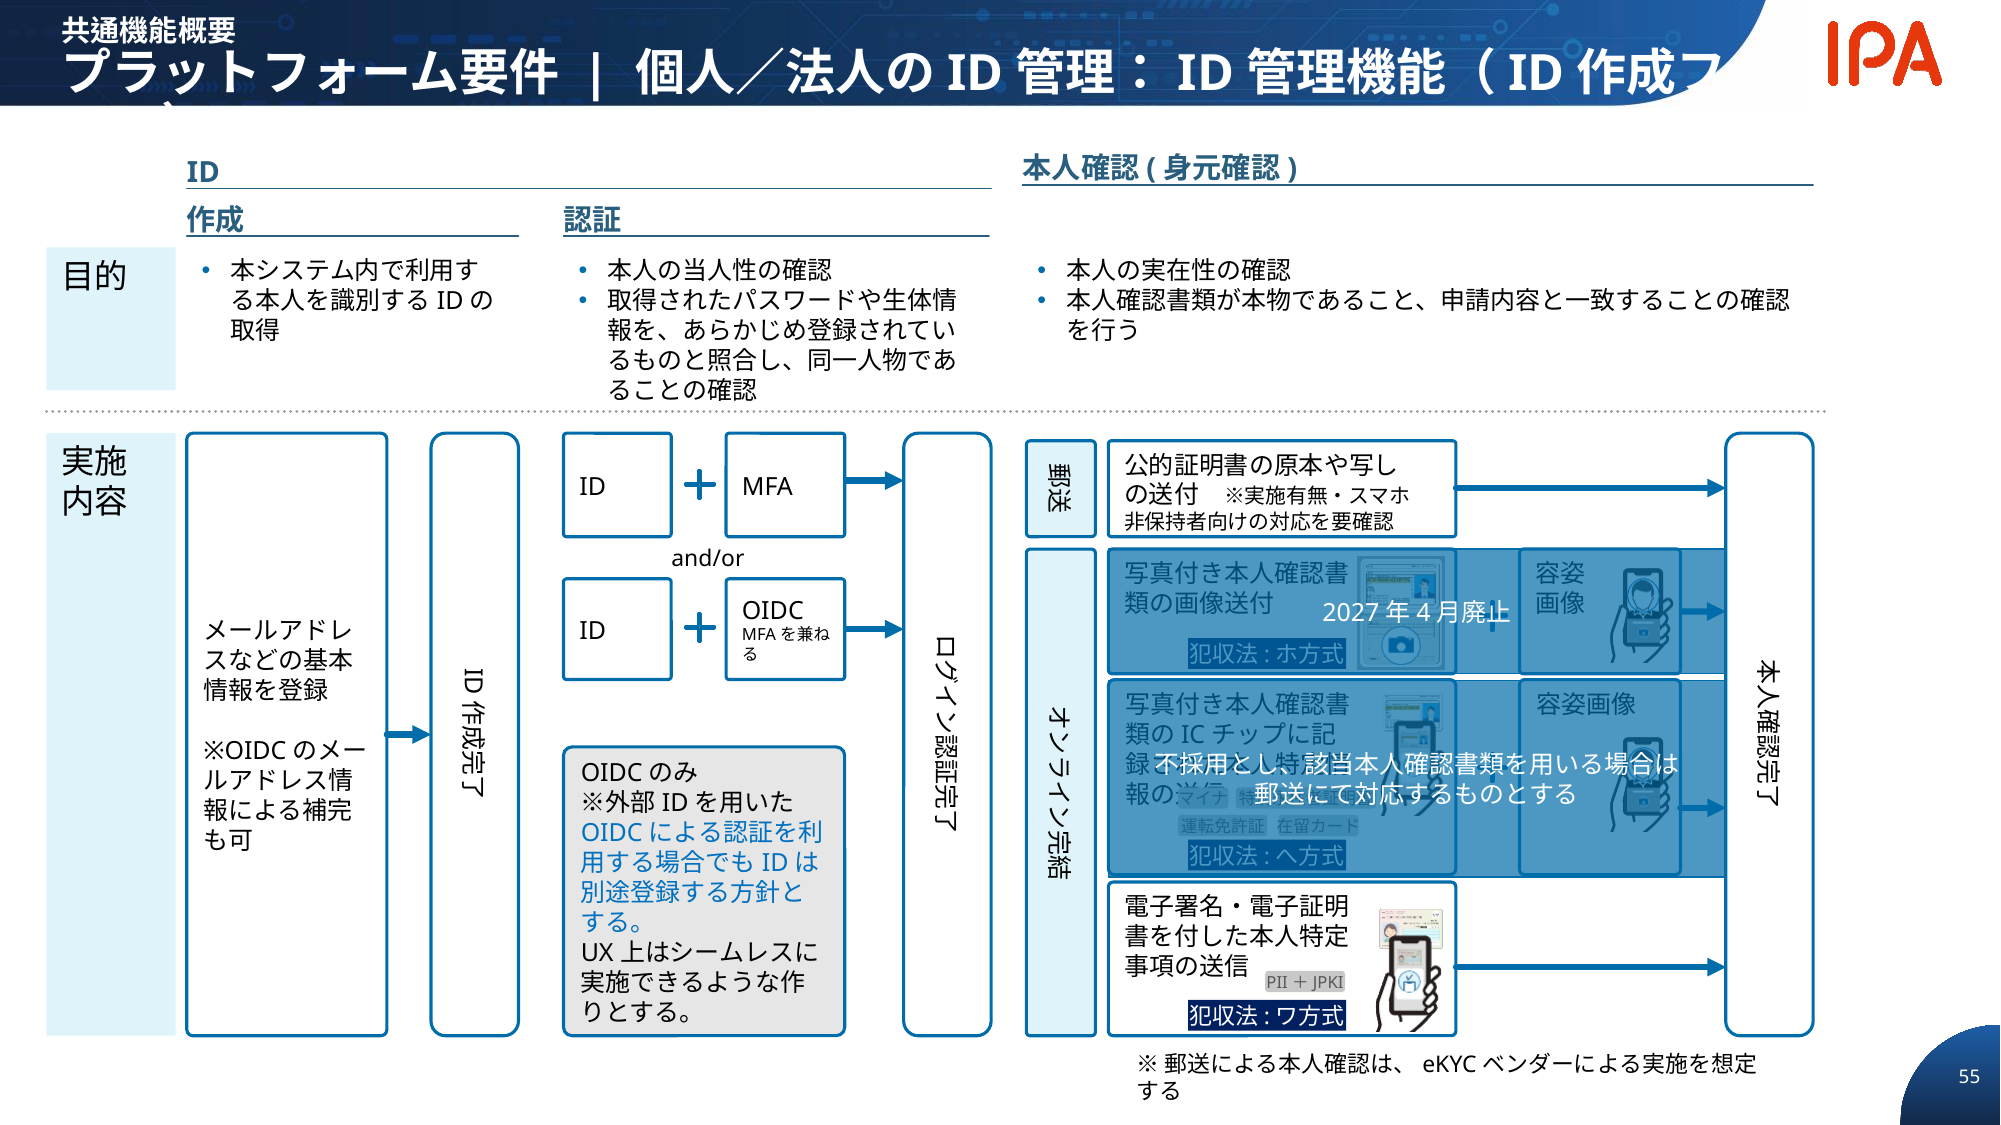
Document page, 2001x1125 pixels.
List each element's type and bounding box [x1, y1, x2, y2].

text_box [685, 469, 715, 499]
text_box [1107, 439, 1457, 538]
picture [1378, 690, 1453, 816]
text_box [186, 432, 519, 1036]
picture [1606, 561, 1681, 663]
text_box [46, 246, 176, 391]
picture [1357, 555, 1445, 670]
text_box [1107, 881, 1457, 1037]
text_box [46, 432, 176, 1037]
text_box [186, 246, 519, 391]
picture [1606, 730, 1681, 832]
text_box [1025, 548, 1097, 1037]
text_box [1022, 246, 1814, 391]
text_box [1025, 439, 1097, 538]
text_box [1022, 135, 1814, 186]
text_box [562, 432, 993, 1037]
picture [1828, 21, 1942, 86]
text_box [562, 746, 846, 1037]
picture [1373, 909, 1449, 1032]
text_box [61, 16, 1794, 92]
picture [0, 0, 1805, 108]
text_box [1107, 432, 1815, 1037]
text_box [1121, 1041, 1795, 1113]
text_box [685, 612, 715, 642]
text_box [186, 139, 992, 391]
